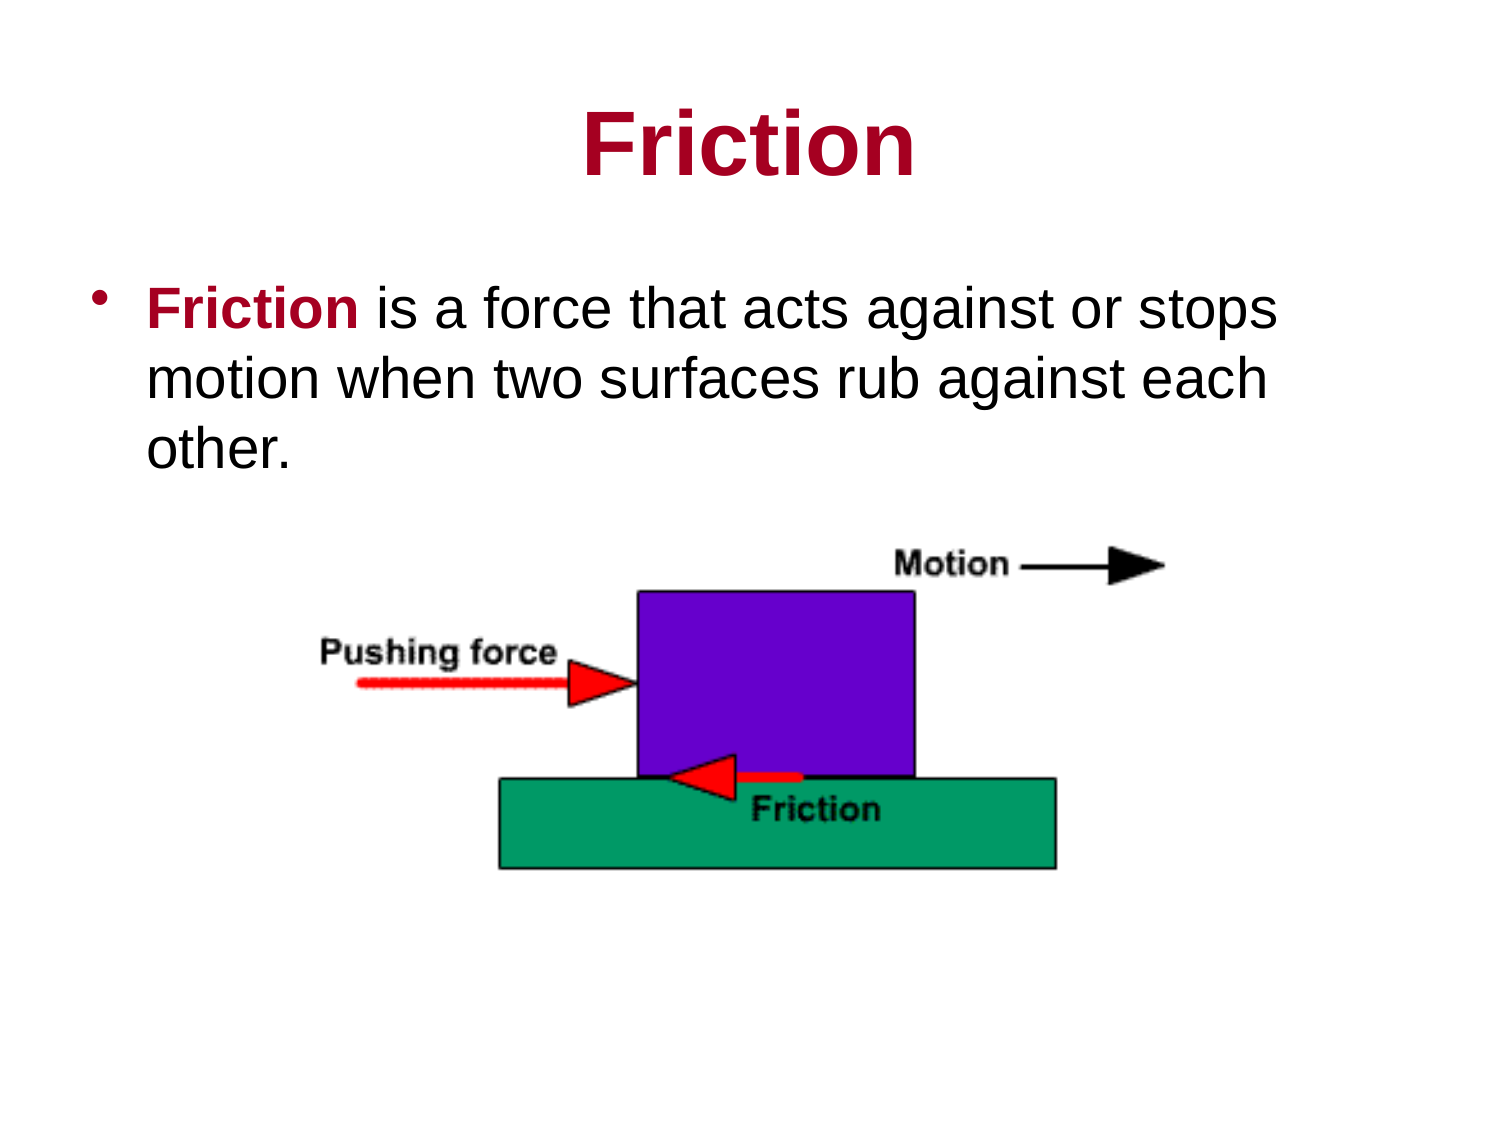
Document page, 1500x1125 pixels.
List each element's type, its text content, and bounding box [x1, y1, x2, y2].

title Friction [74, 44, 1426, 233]
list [312, 537, 1168, 873]
list Friction is a force that acts against or stops motion when two surfaces rub against each other. [74, 262, 1351, 563]
